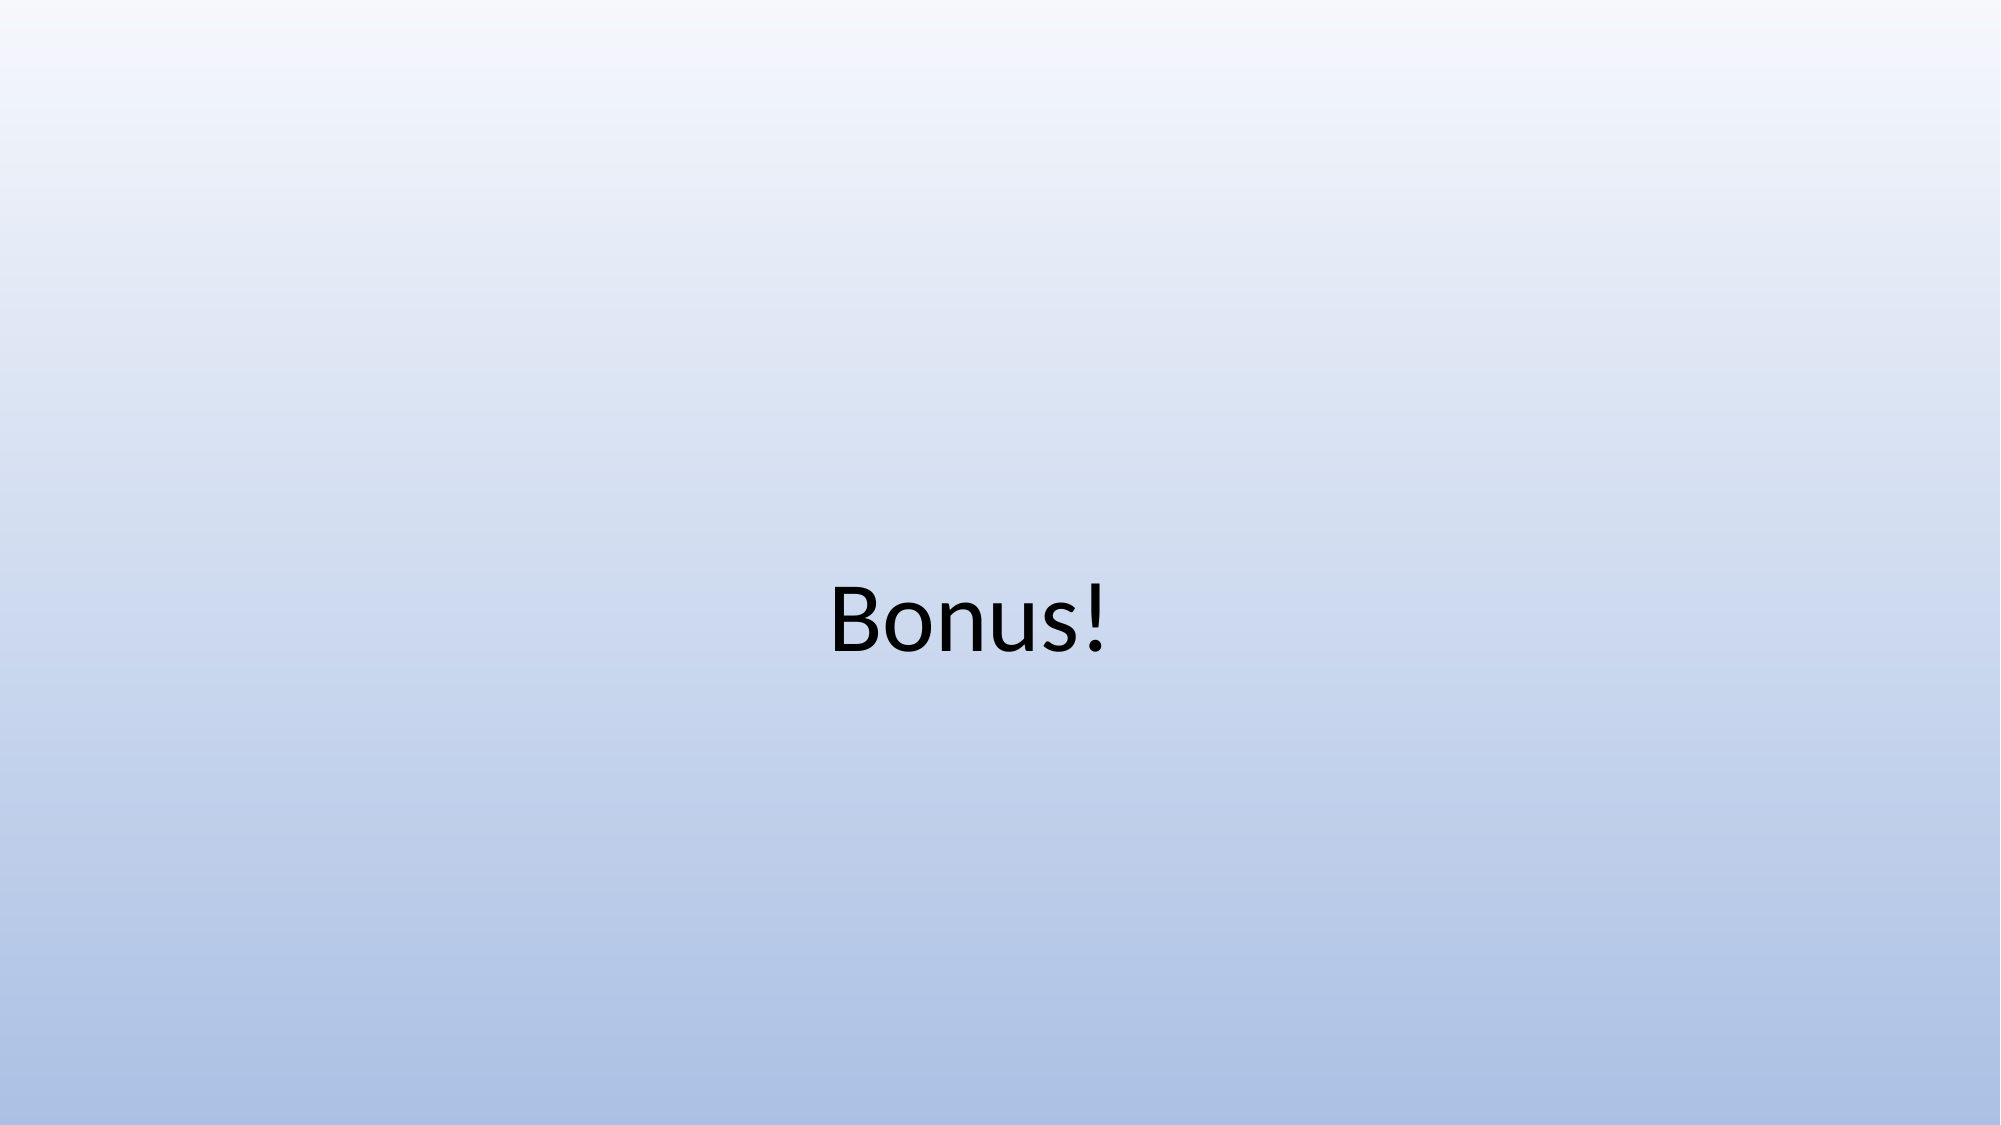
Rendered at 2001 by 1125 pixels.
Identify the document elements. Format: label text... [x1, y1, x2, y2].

list Bonus! [137, 299, 1863, 1014]
